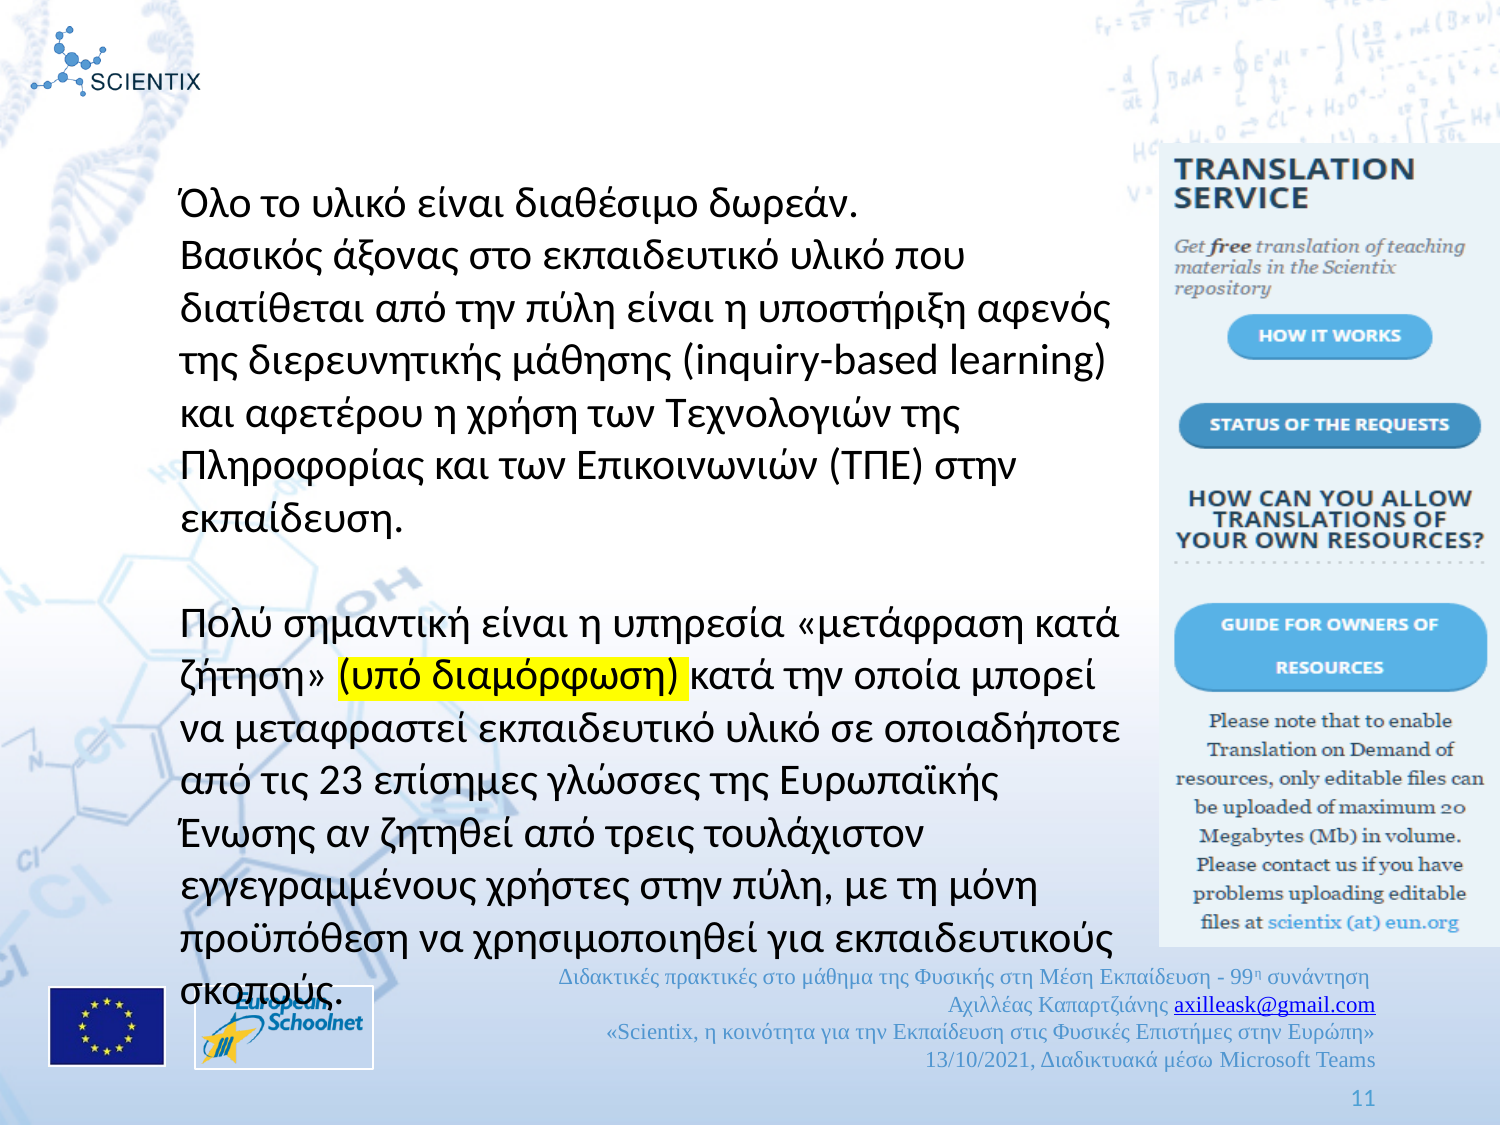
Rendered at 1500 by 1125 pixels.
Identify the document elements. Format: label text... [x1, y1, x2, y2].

text_box Όλο το υλικό είναι διαθέσιμο δωρεάν. Βασικός άξονας στο εκπαιδευτικό υλικό που διατίθεται από την πύλη είναι η υποστήριξη αφενός της διερευνητικής μάθησης (inquiry-based learning) και αφετέρου η χρήση των Τεχνολογιών της Πληροφορίας και των Επικοινωνιών (ΤΠΕ) στην εκπαίδευση. Πολύ σημαντική είναι η υπηρεσία «μετάφραση κατά ζήτηση» (υπό διαμόρφωση) κατά την οποία μπορεί να μεταφραστεί εκπαιδευτικό υλικό σε οποιαδήποτε από τις 23 επίσημες γλώσσες της Ευρωπαϊκής Ένωσης αν ζητηθεί από τρεις τουλάχιστον εγγεγραμμένους χρήστες στην πύλη, με τη μόνη προϋπόθεση να χρησιμοποιηθεί για εκπαιδευτικούς σκοπούς. [165, 143, 1160, 1125]
picture [0, 0, 1500, 1125]
